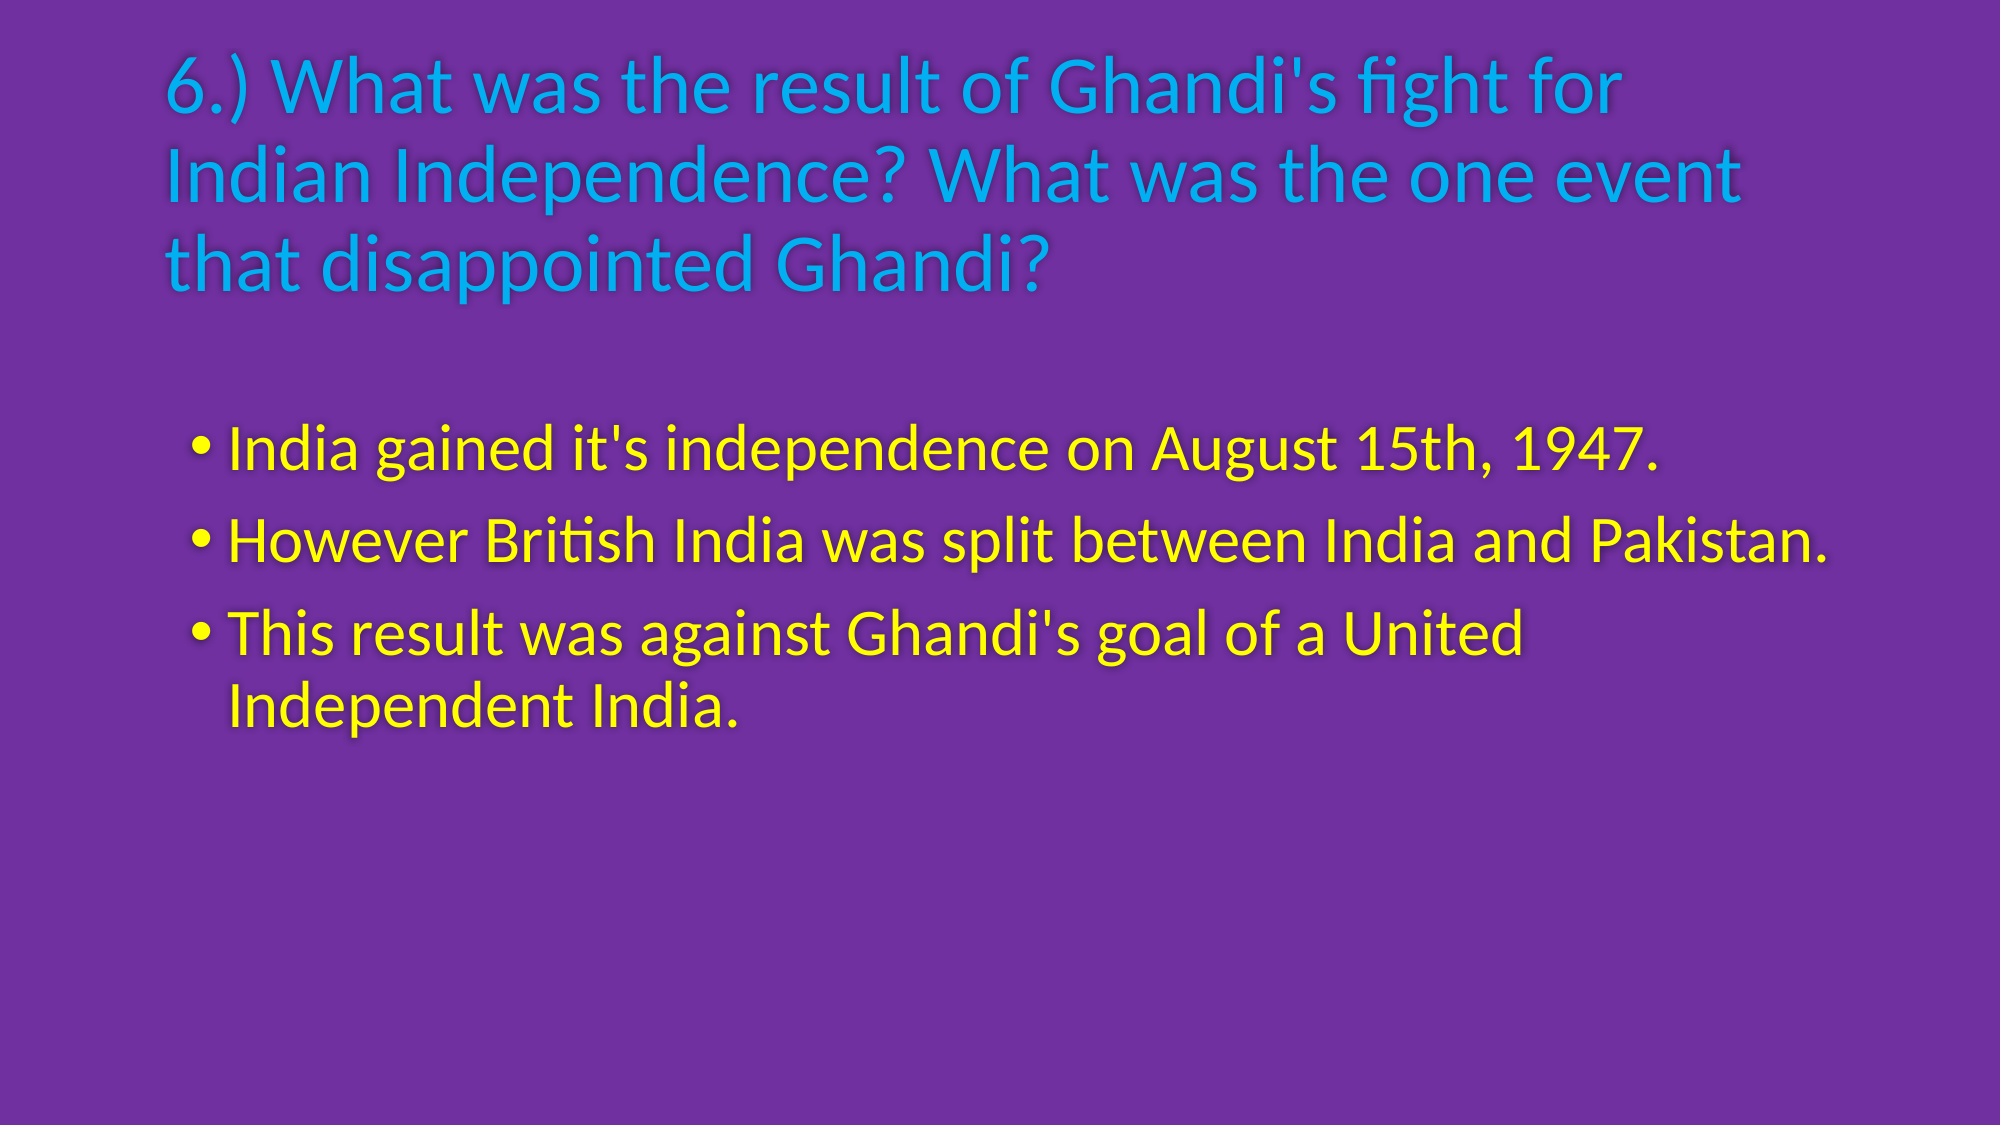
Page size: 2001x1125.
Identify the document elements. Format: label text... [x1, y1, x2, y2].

title 6.) What was the result of Ghandi's fight for Indian Independence? What was the one event that disappointed Ghandi? [149, 99, 1849, 260]
list India gained it's independence on August 15th, 1947. However British India was split between India and Pakistan. This result was against Ghandi's goal of a United Independent India. [174, 405, 1873, 1071]
